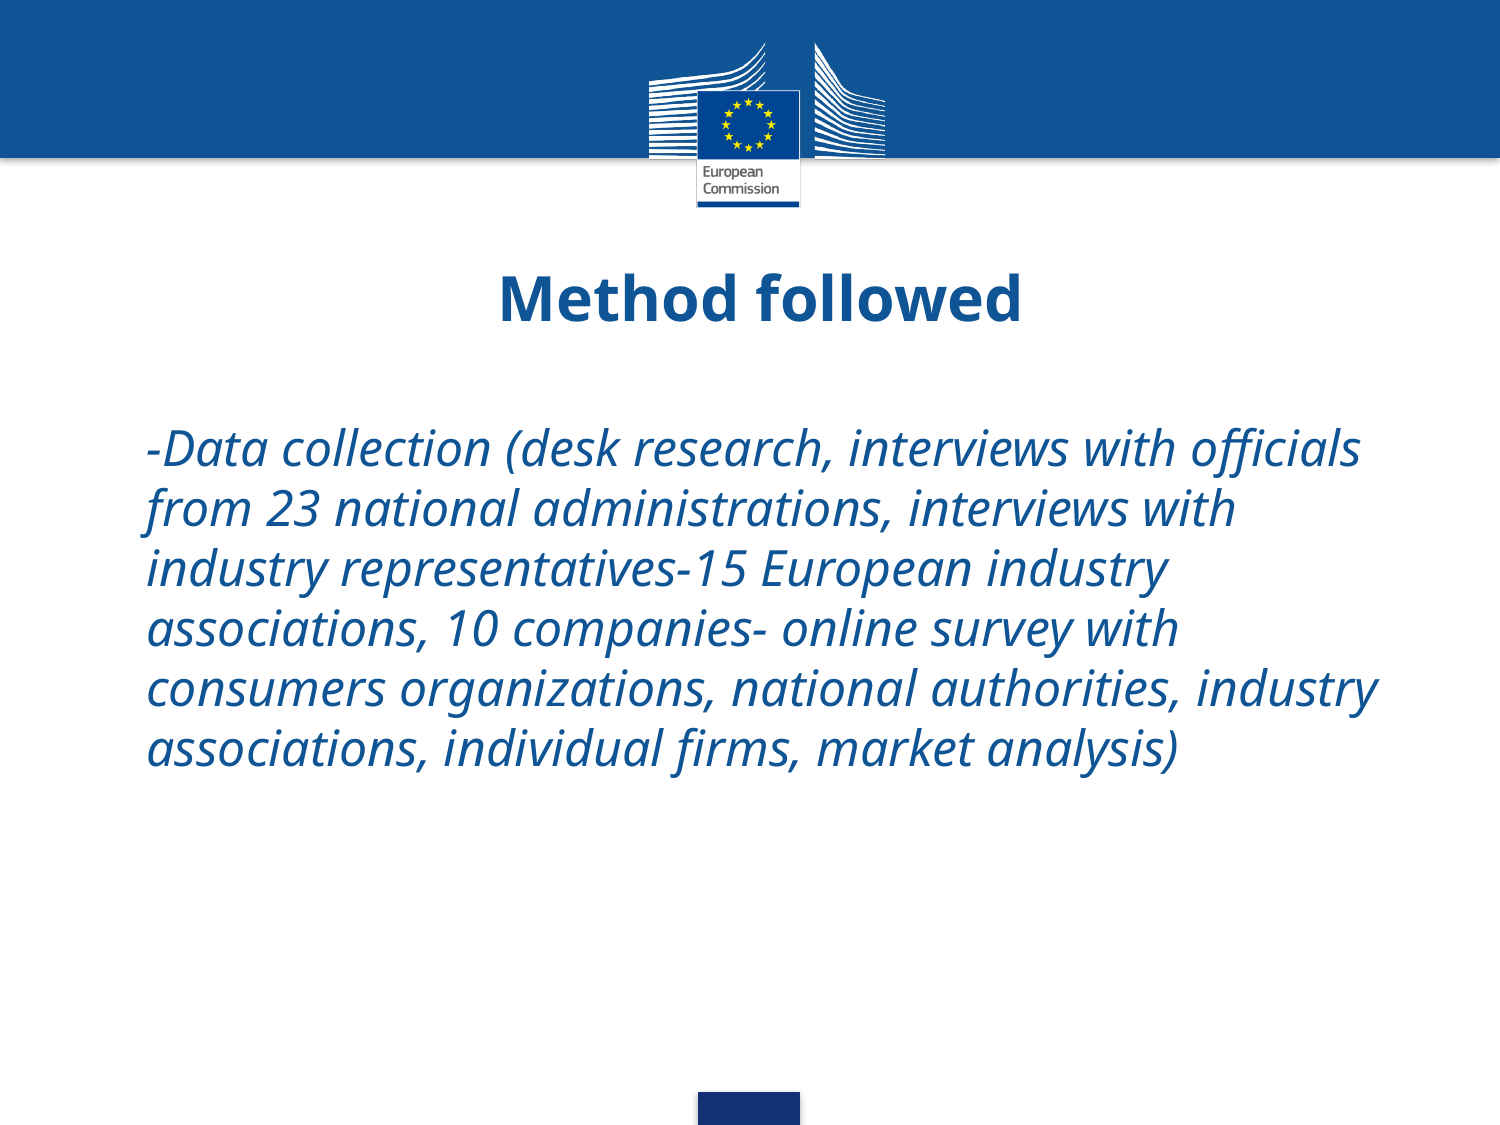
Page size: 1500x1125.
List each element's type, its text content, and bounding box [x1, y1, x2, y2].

list -Data collection (desk research, interviews with officials from 23 national administrations, interviews with industry representatives-15 European industry associations, 10 companies- online survey with consumers organizations, national authorities, industry associations, individual firms, market analysis) [75, 408, 1425, 988]
picture [649, 42, 885, 208]
title Method followed [64, 219, 1415, 374]
